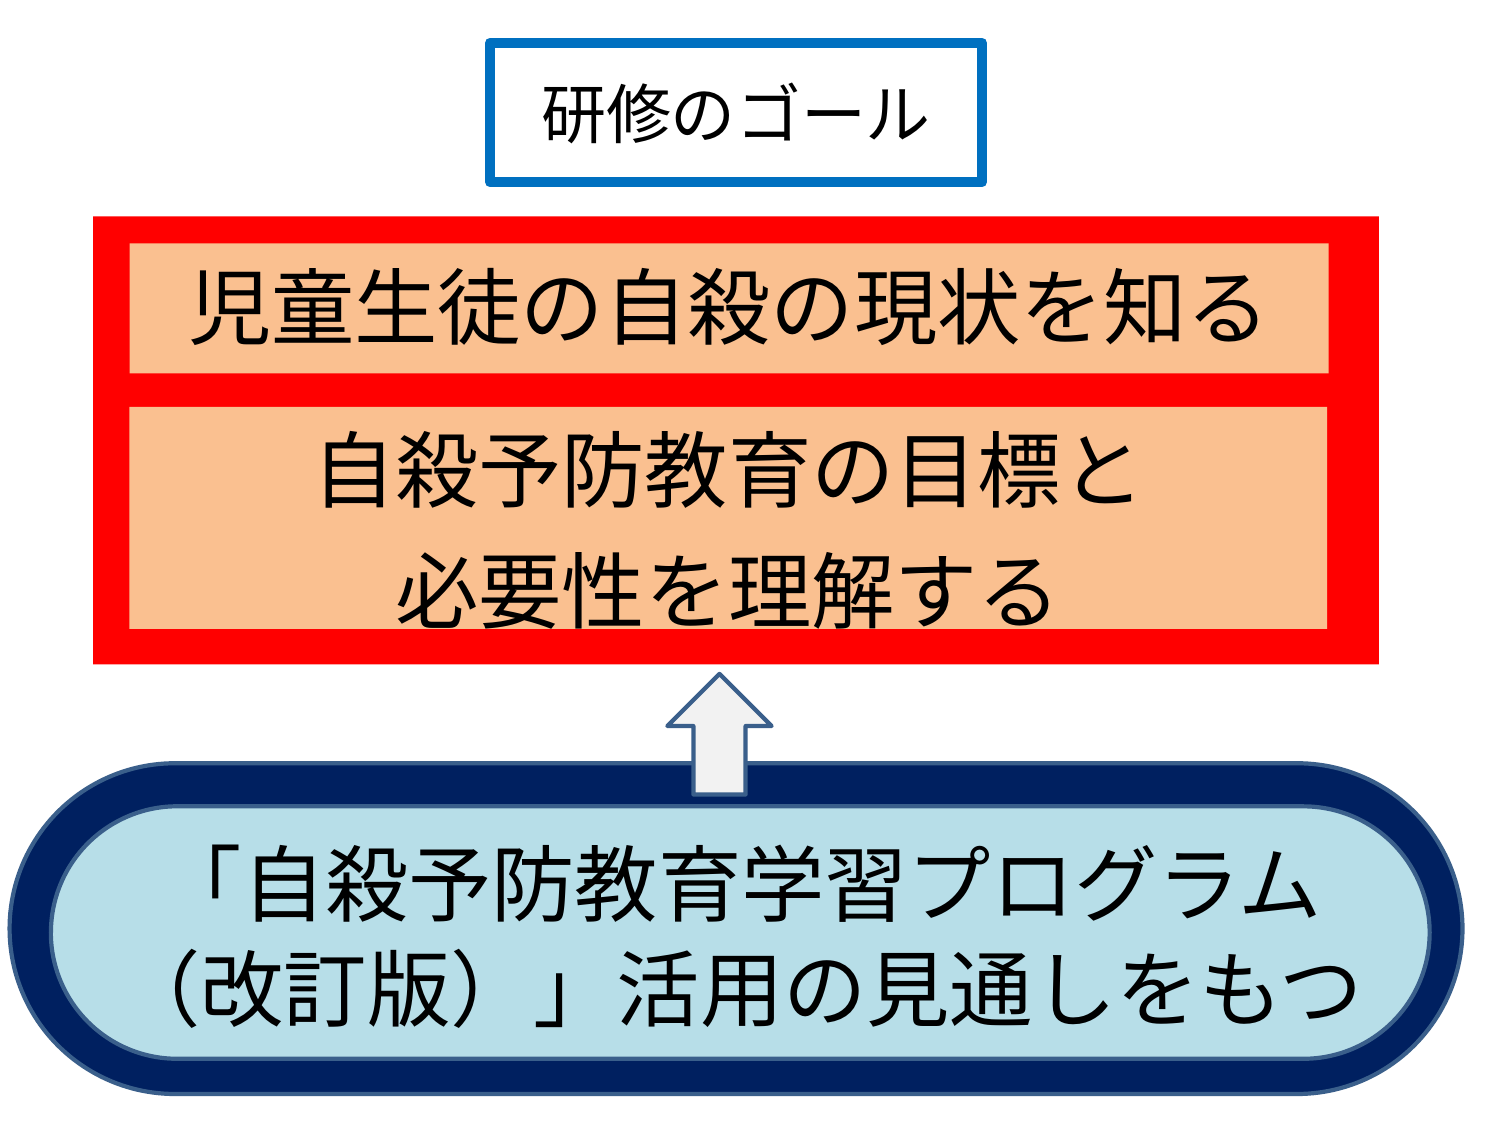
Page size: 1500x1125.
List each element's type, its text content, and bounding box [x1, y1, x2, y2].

title 研修のゴール [490, 42, 982, 183]
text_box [9, 673, 1463, 1095]
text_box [92, 216, 1380, 665]
